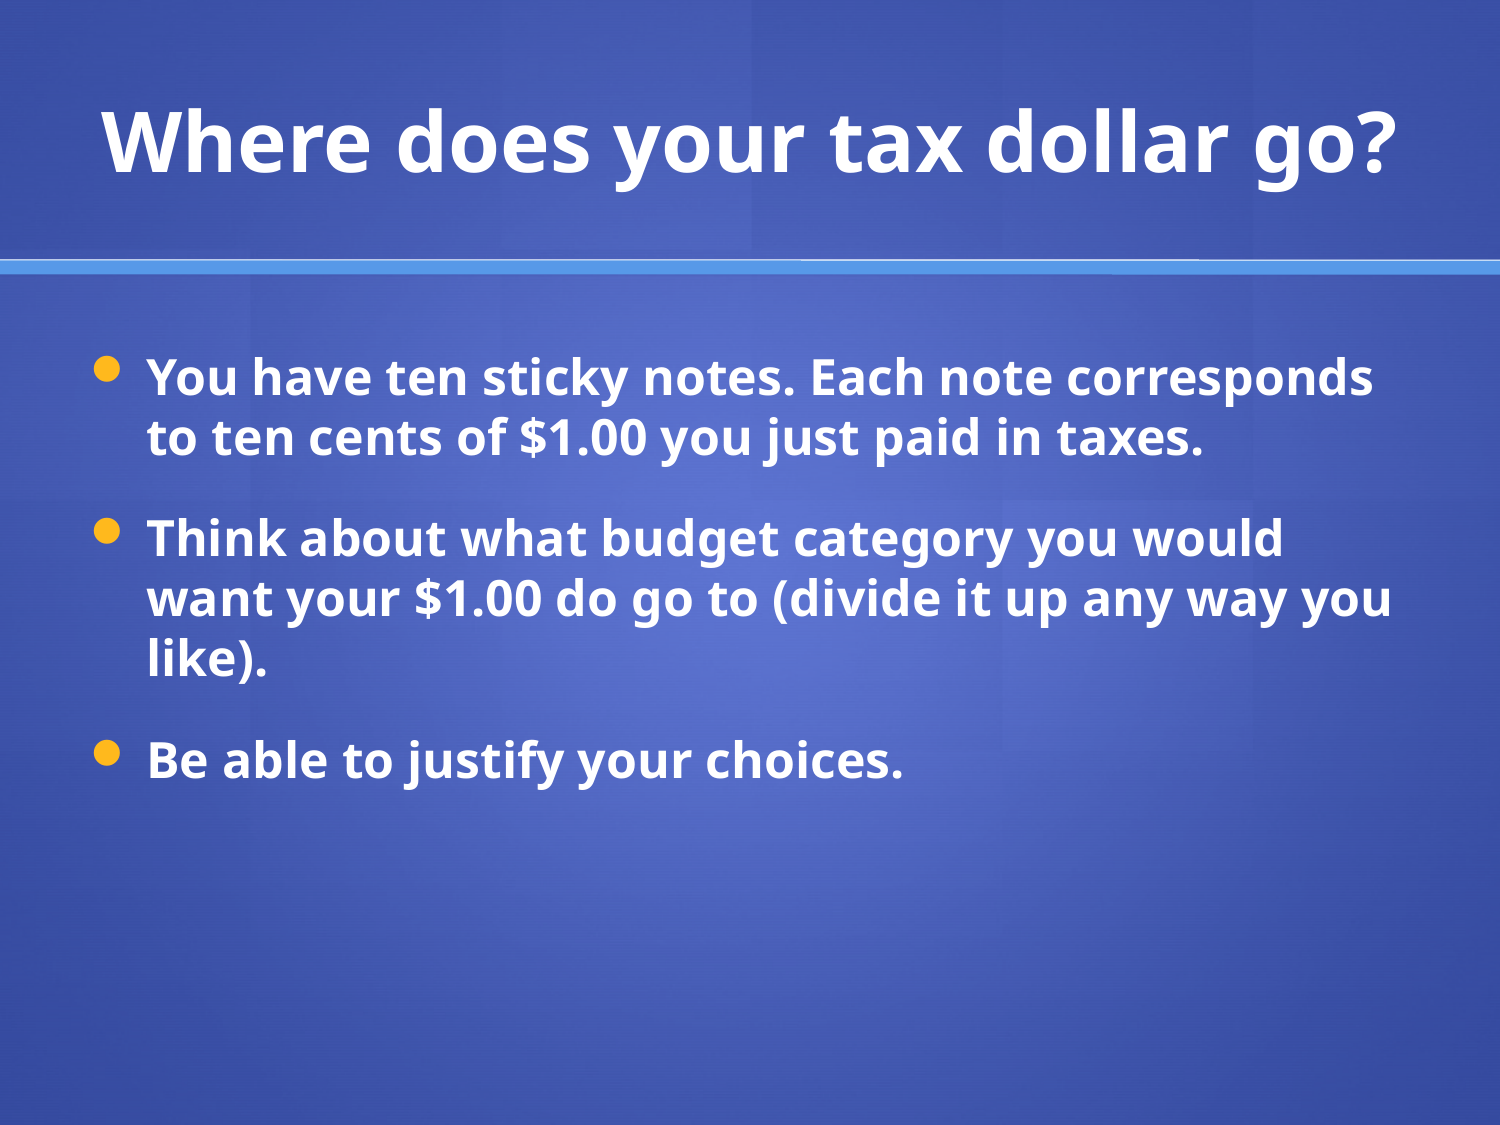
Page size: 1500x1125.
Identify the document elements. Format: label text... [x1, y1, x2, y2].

title Where does your tax dollar go? [75, 45, 1425, 233]
list You have ten sticky notes. Each note corresponds to ten cents of $1.00 you just paid in taxes. Think about what budget category you would want your $1.00 do go to (divide it up any way you like). Be able to justify your choices. [75, 337, 1425, 988]
